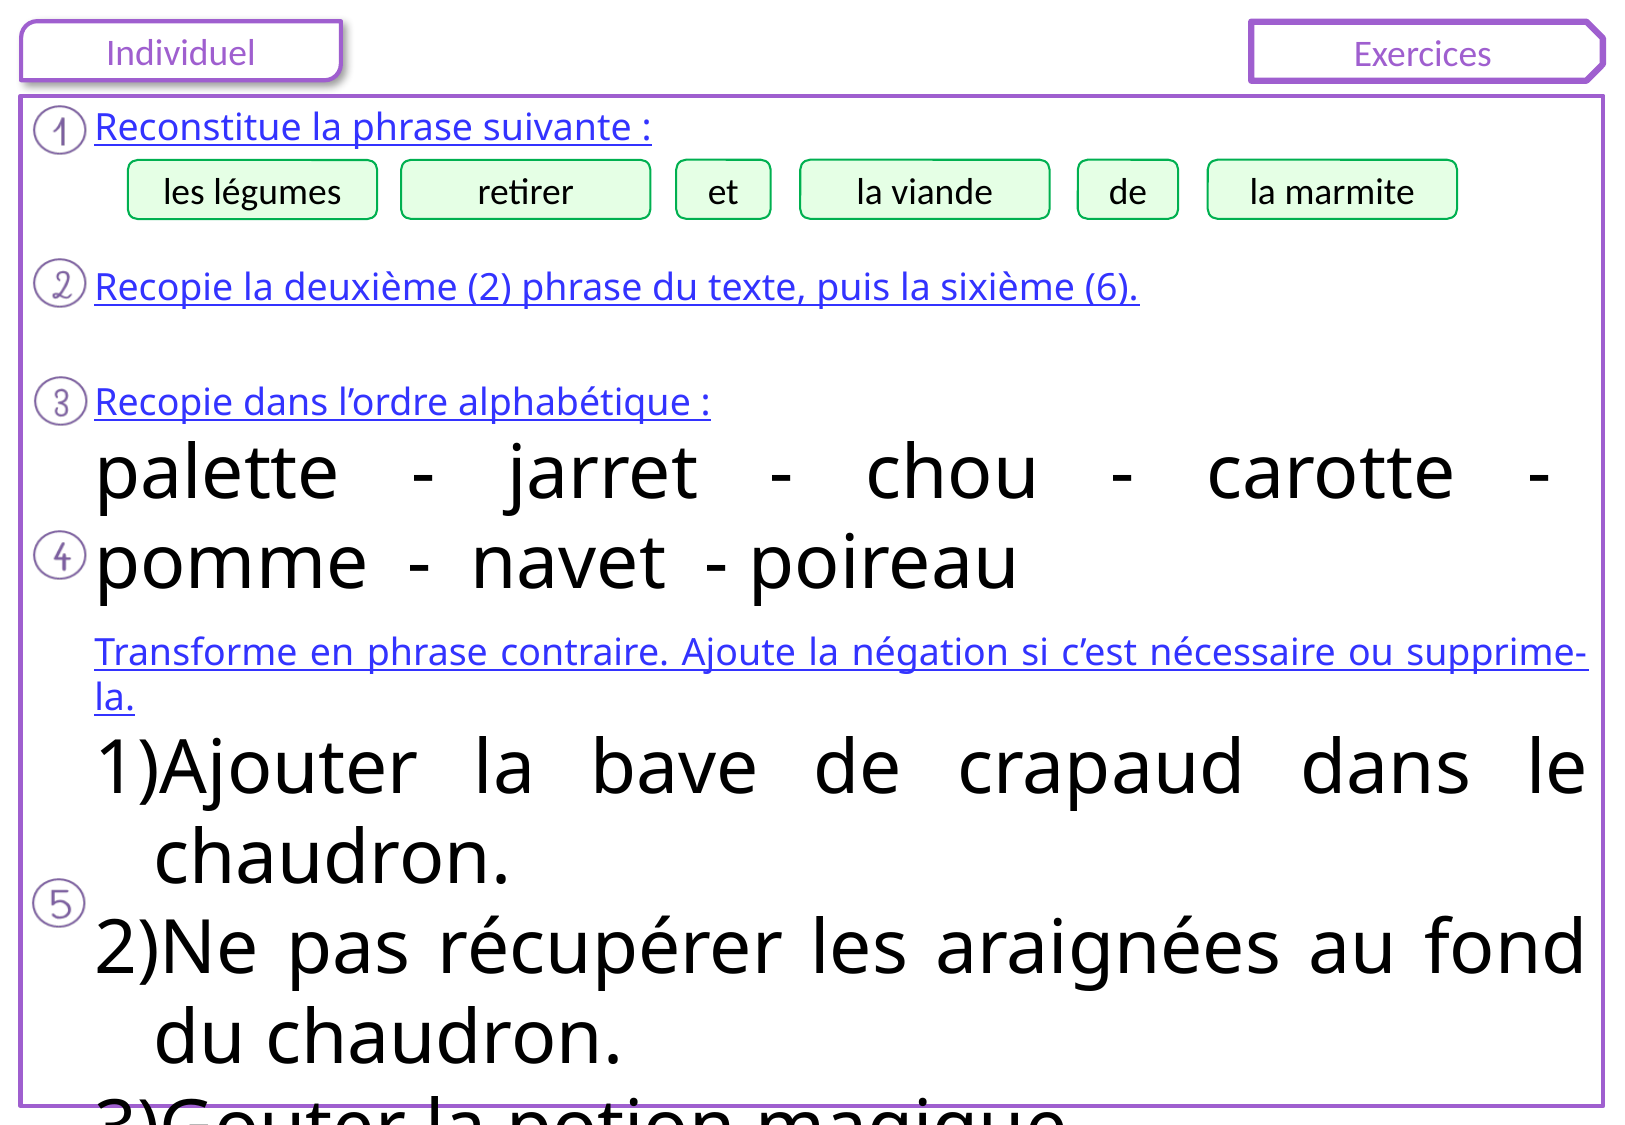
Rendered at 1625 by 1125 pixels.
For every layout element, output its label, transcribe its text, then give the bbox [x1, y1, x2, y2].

text_box la marmite [1205, 157, 1460, 221]
list Reconstitue la phrase suivante : Recopie la deuxième (2) phrase du texte, puis la sixième (6). Recopie dans l’ordre alphabétique : palette - jarret - chou - carotte - pomme - navet - poireau Transforme en phrase contraire. Ajoute la négation si c’est nécessaire ou supprime-la. Ajouter la bave de crapaud dans le chaudron. Ne pas récupérer les araignées au fond du chaudron. Gouter la potion magique. Transforme en ajoutant le mot « nous » : Mettre un œuf de grenouille dans le chaudron. Allumer un feu magique en-dessous. Remuer doucement. Verser la potion dans une petite fiole. [18, 94, 1605, 1108]
picture [19, 869, 104, 966]
picture [20, 249, 105, 346]
picture [22, 367, 106, 464]
picture [20, 520, 105, 618]
text_box retirer [398, 157, 653, 222]
text_box de [1075, 157, 1181, 221]
text_box les légumes [125, 157, 380, 222]
text_box et [674, 157, 773, 221]
text_box la viande [798, 157, 1052, 221]
picture [21, 96, 106, 193]
